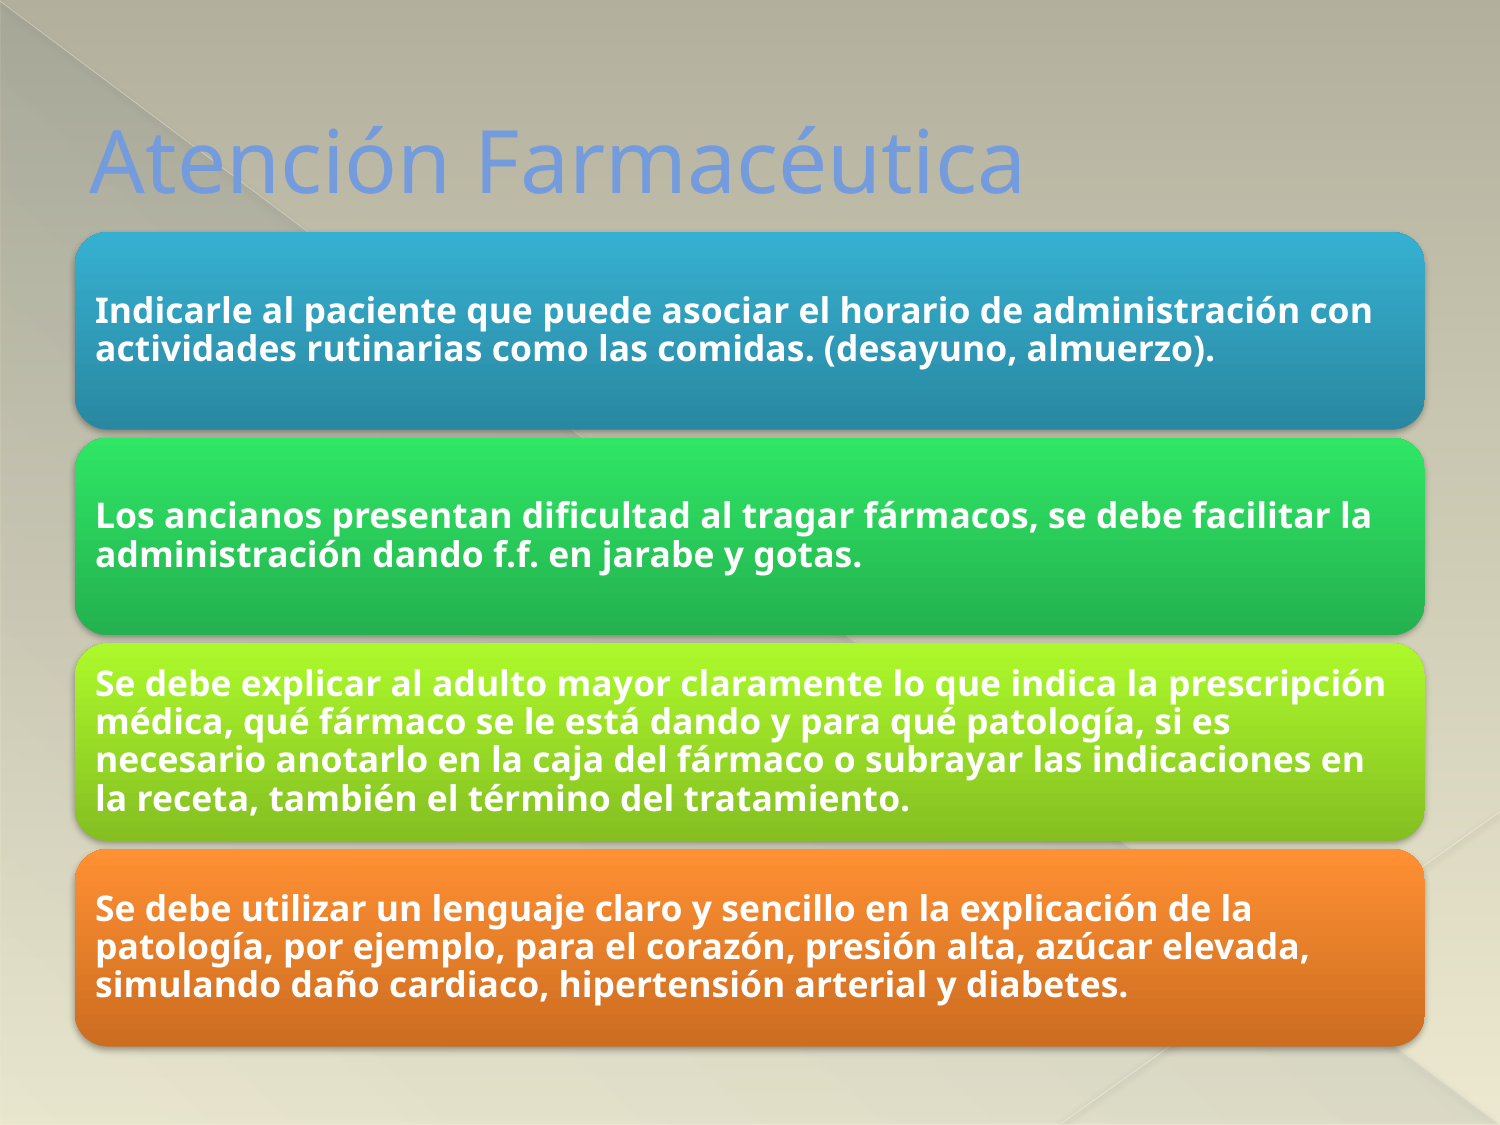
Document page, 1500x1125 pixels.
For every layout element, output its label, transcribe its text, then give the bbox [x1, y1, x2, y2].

title Atención Farmacéutica [75, 43, 1425, 219]
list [74, 219, 1426, 1060]
